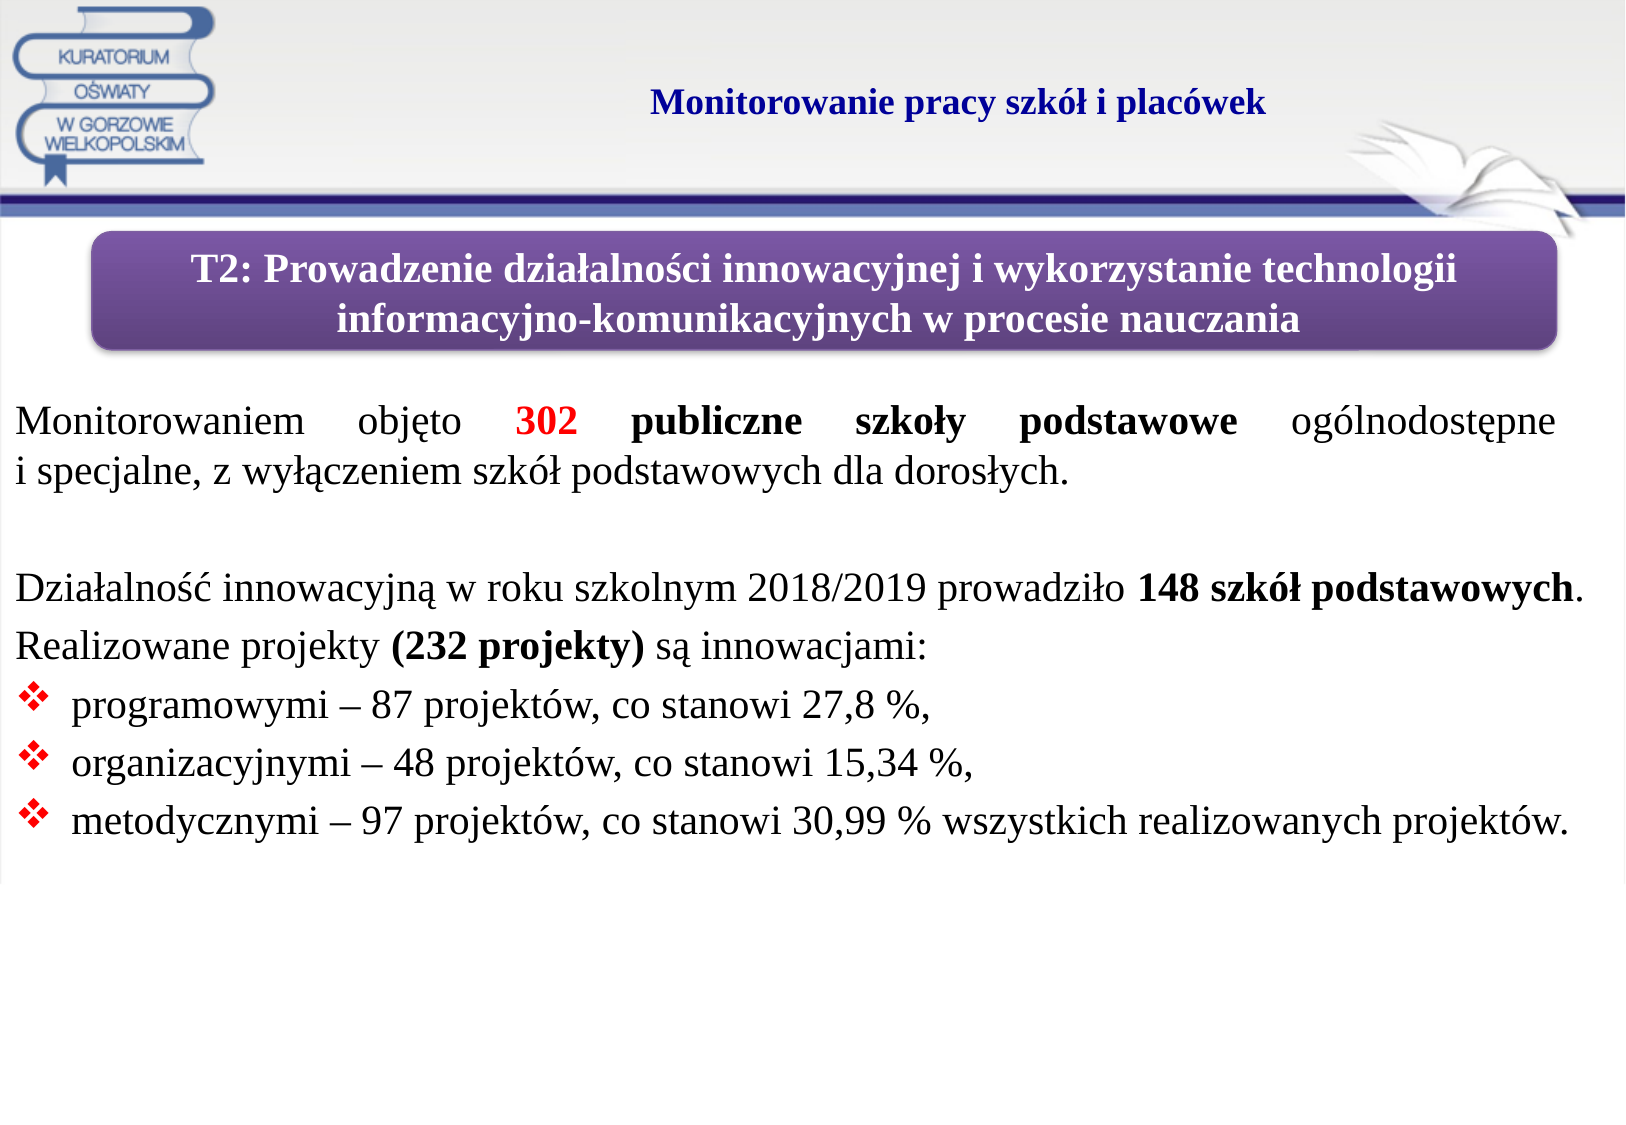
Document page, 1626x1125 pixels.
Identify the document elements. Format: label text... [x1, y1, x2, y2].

list Monitorowaniem objęto 302 publiczne szkoły podstawowe ogólnodostępne i specjalne, z wyłączeniem szkół podstawowych dla dorosłych. Działalność innowacyjną w roku szkolnym 2018/2019 prowadziło 148 szkół podstawowych. Realizowane projekty (232 projekty) są innowacjami: programowymi – 87 projektów, co stanowi 27,8 %, organizacyjnymi – 48 projektów, co stanowi 15,34 %, metodycznymi – 97 projektów, co stanowi 30,99 % wszystkich realizowanych projektów. [0, 385, 1625, 1125]
title Monitorowanie pracy szkół i placówek [317, 23, 1600, 176]
text_box T2: Prowadzenie działalności innowacyjnej i wykorzystanie technologii informacyjno-komunikacyjnych w procesie nauczania [91, 230, 1558, 351]
picture [0, 0, 1626, 1125]
